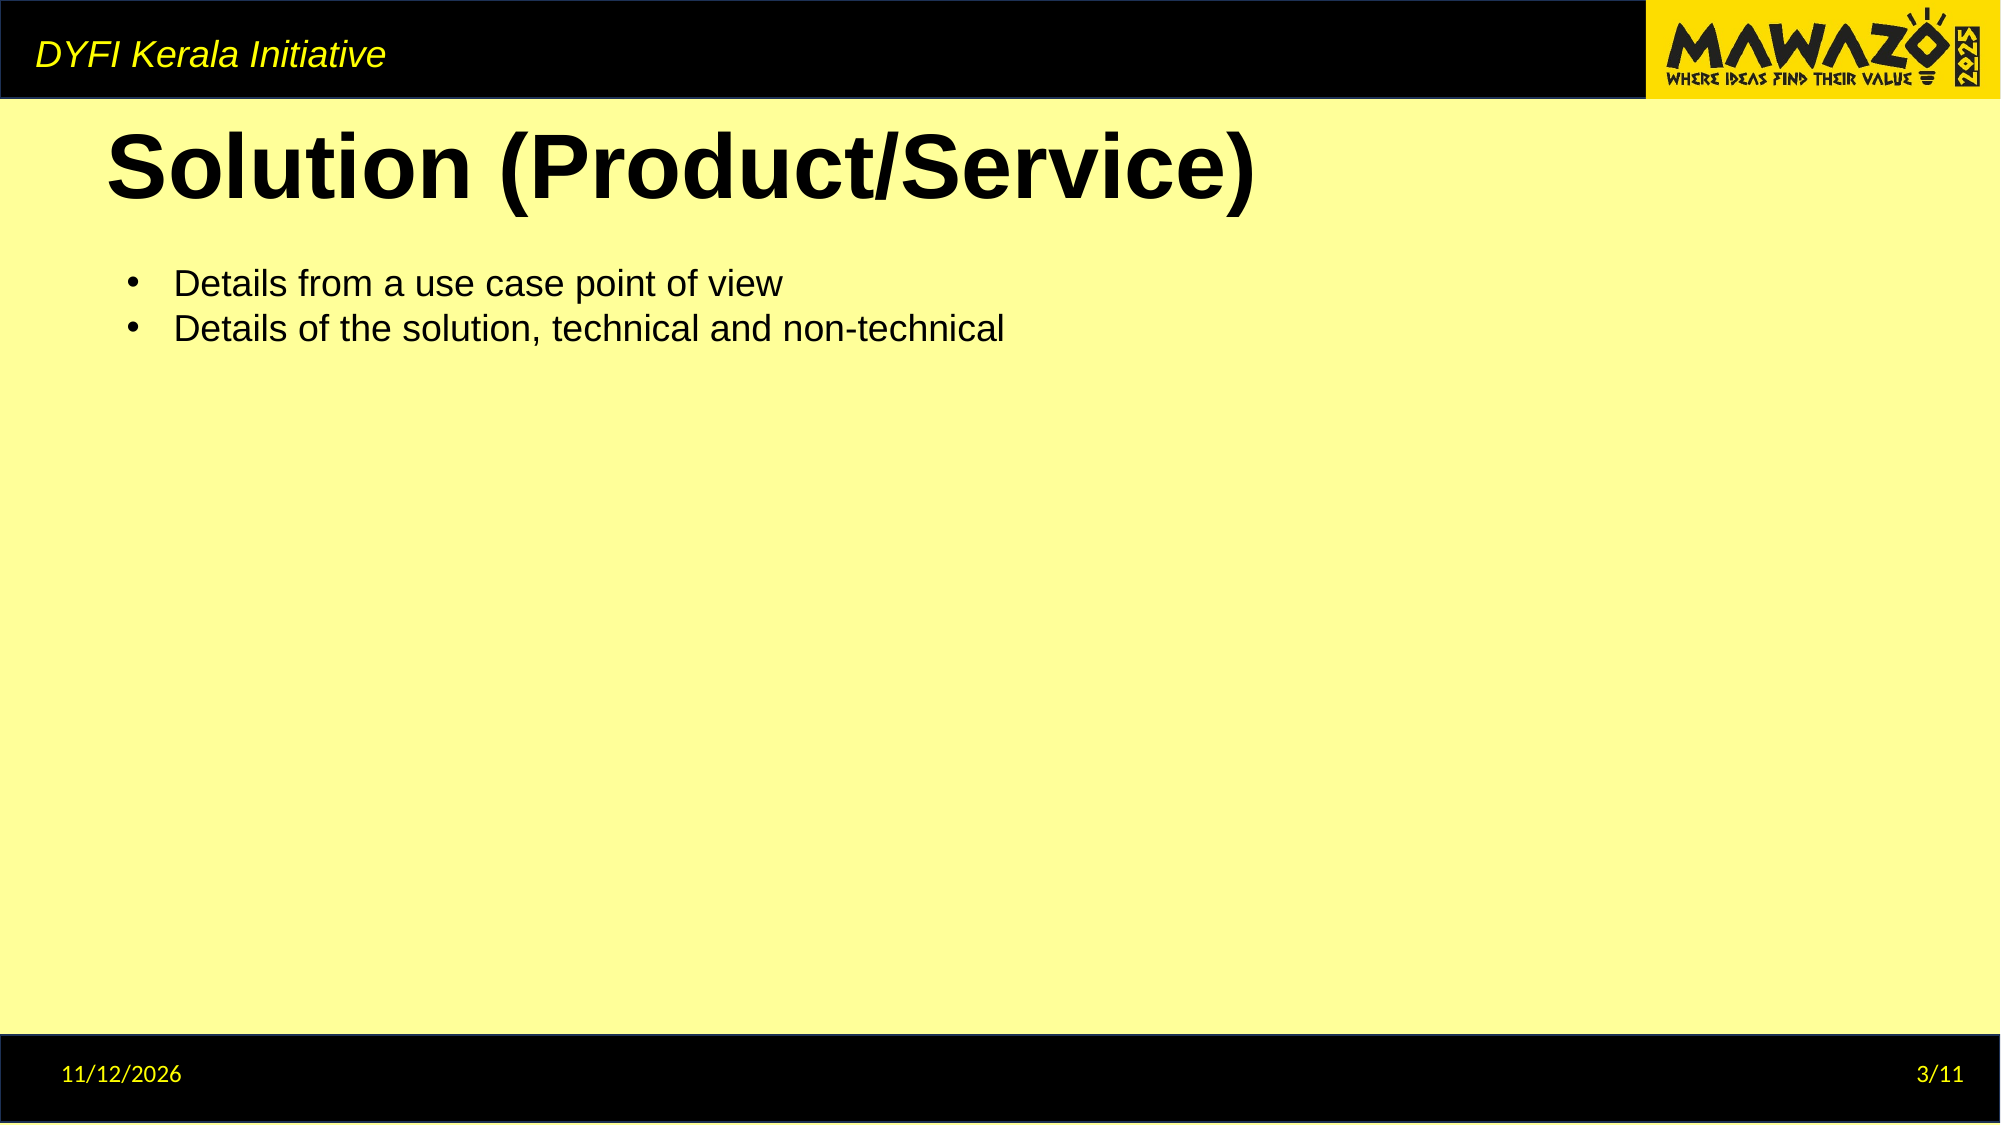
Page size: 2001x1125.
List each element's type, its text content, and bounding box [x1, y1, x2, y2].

title Solution (Product/Service) [91, 60, 1817, 278]
slide_number 3/11 [1529, 1042, 1980, 1103]
text_box Details from a use case point of view Details of the solution, technical and non-technical [111, 251, 1549, 357]
picture [1645, 0, 2001, 99]
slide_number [45, 1042, 496, 1103]
